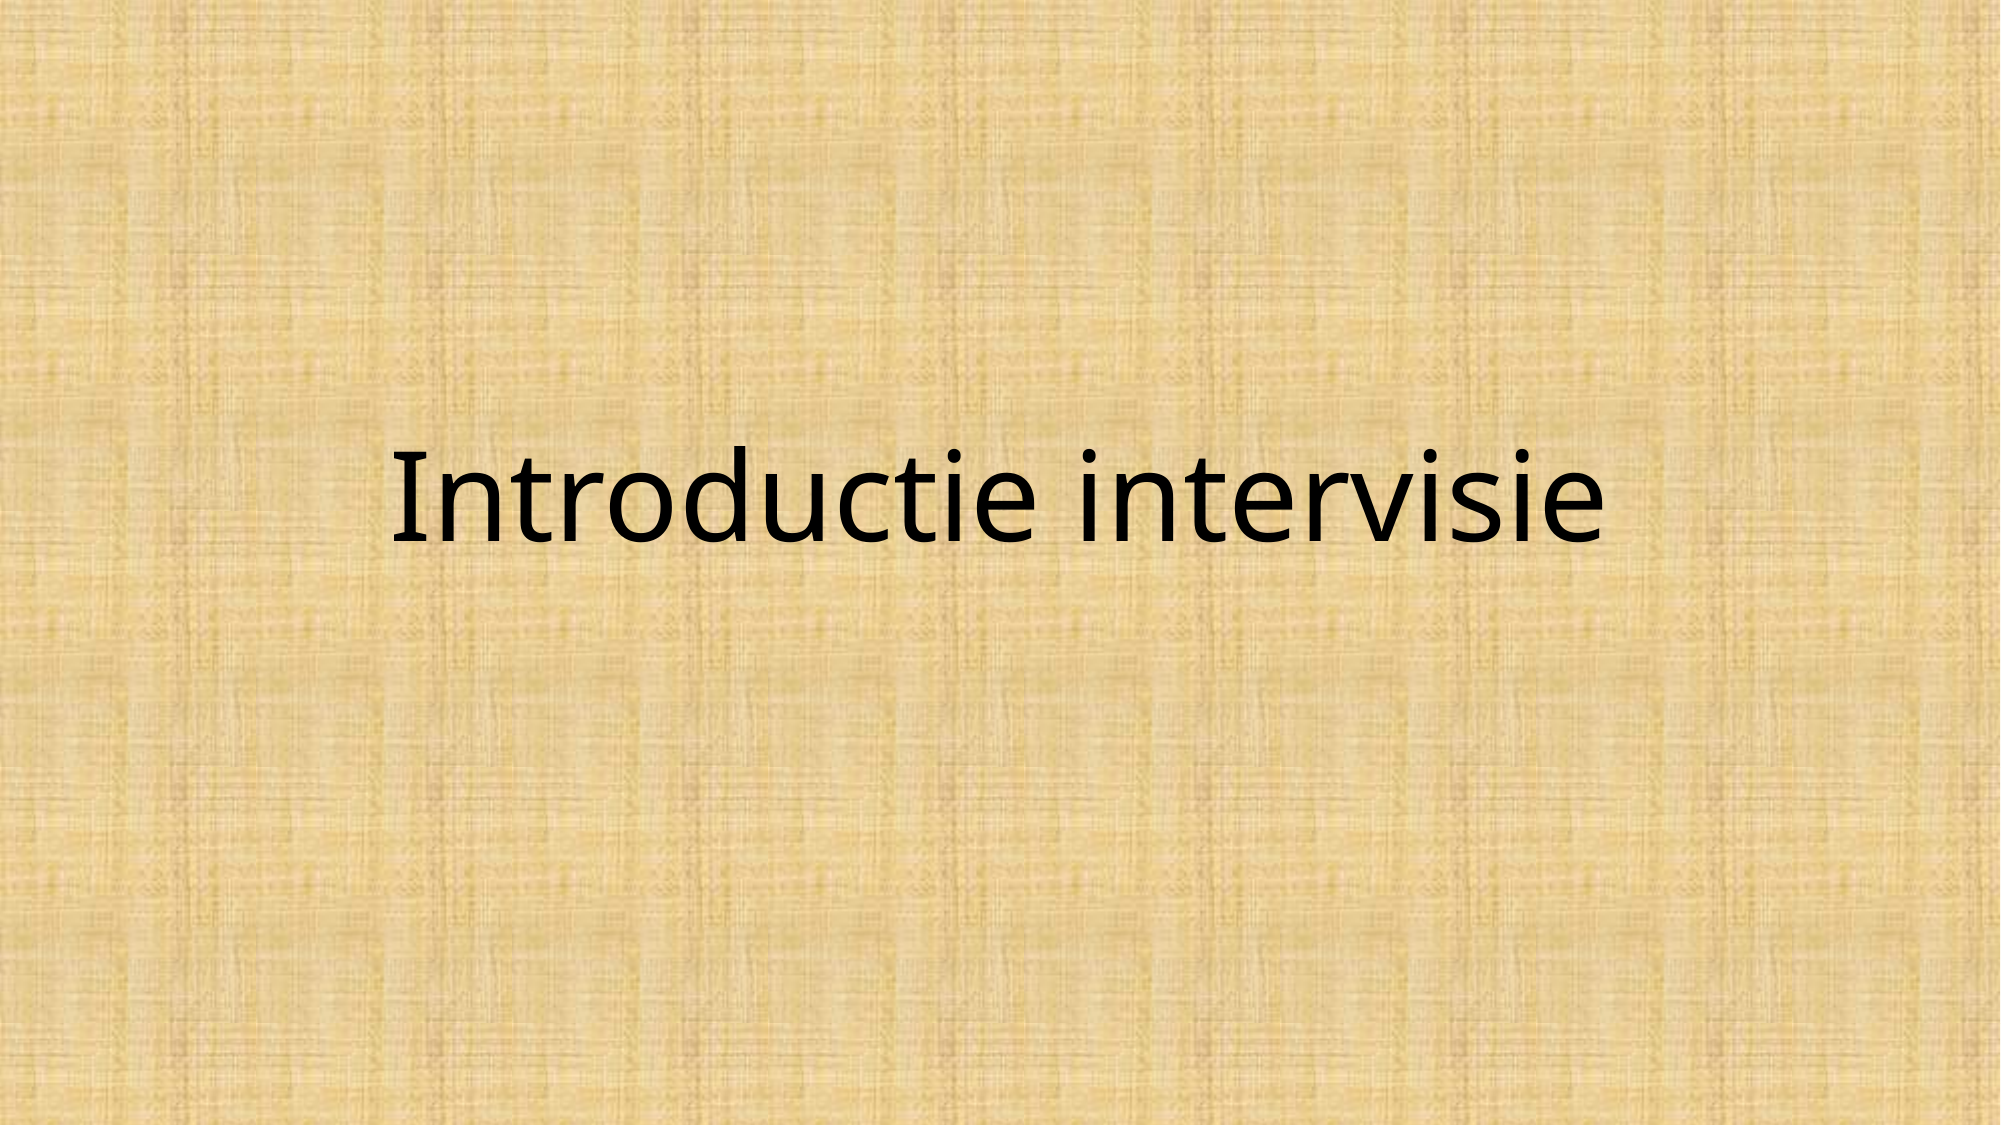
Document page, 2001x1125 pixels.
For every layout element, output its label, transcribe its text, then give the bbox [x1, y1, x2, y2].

title Introductie intervisie [249, 184, 1750, 576]
picture [0, 0, 2001, 1125]
